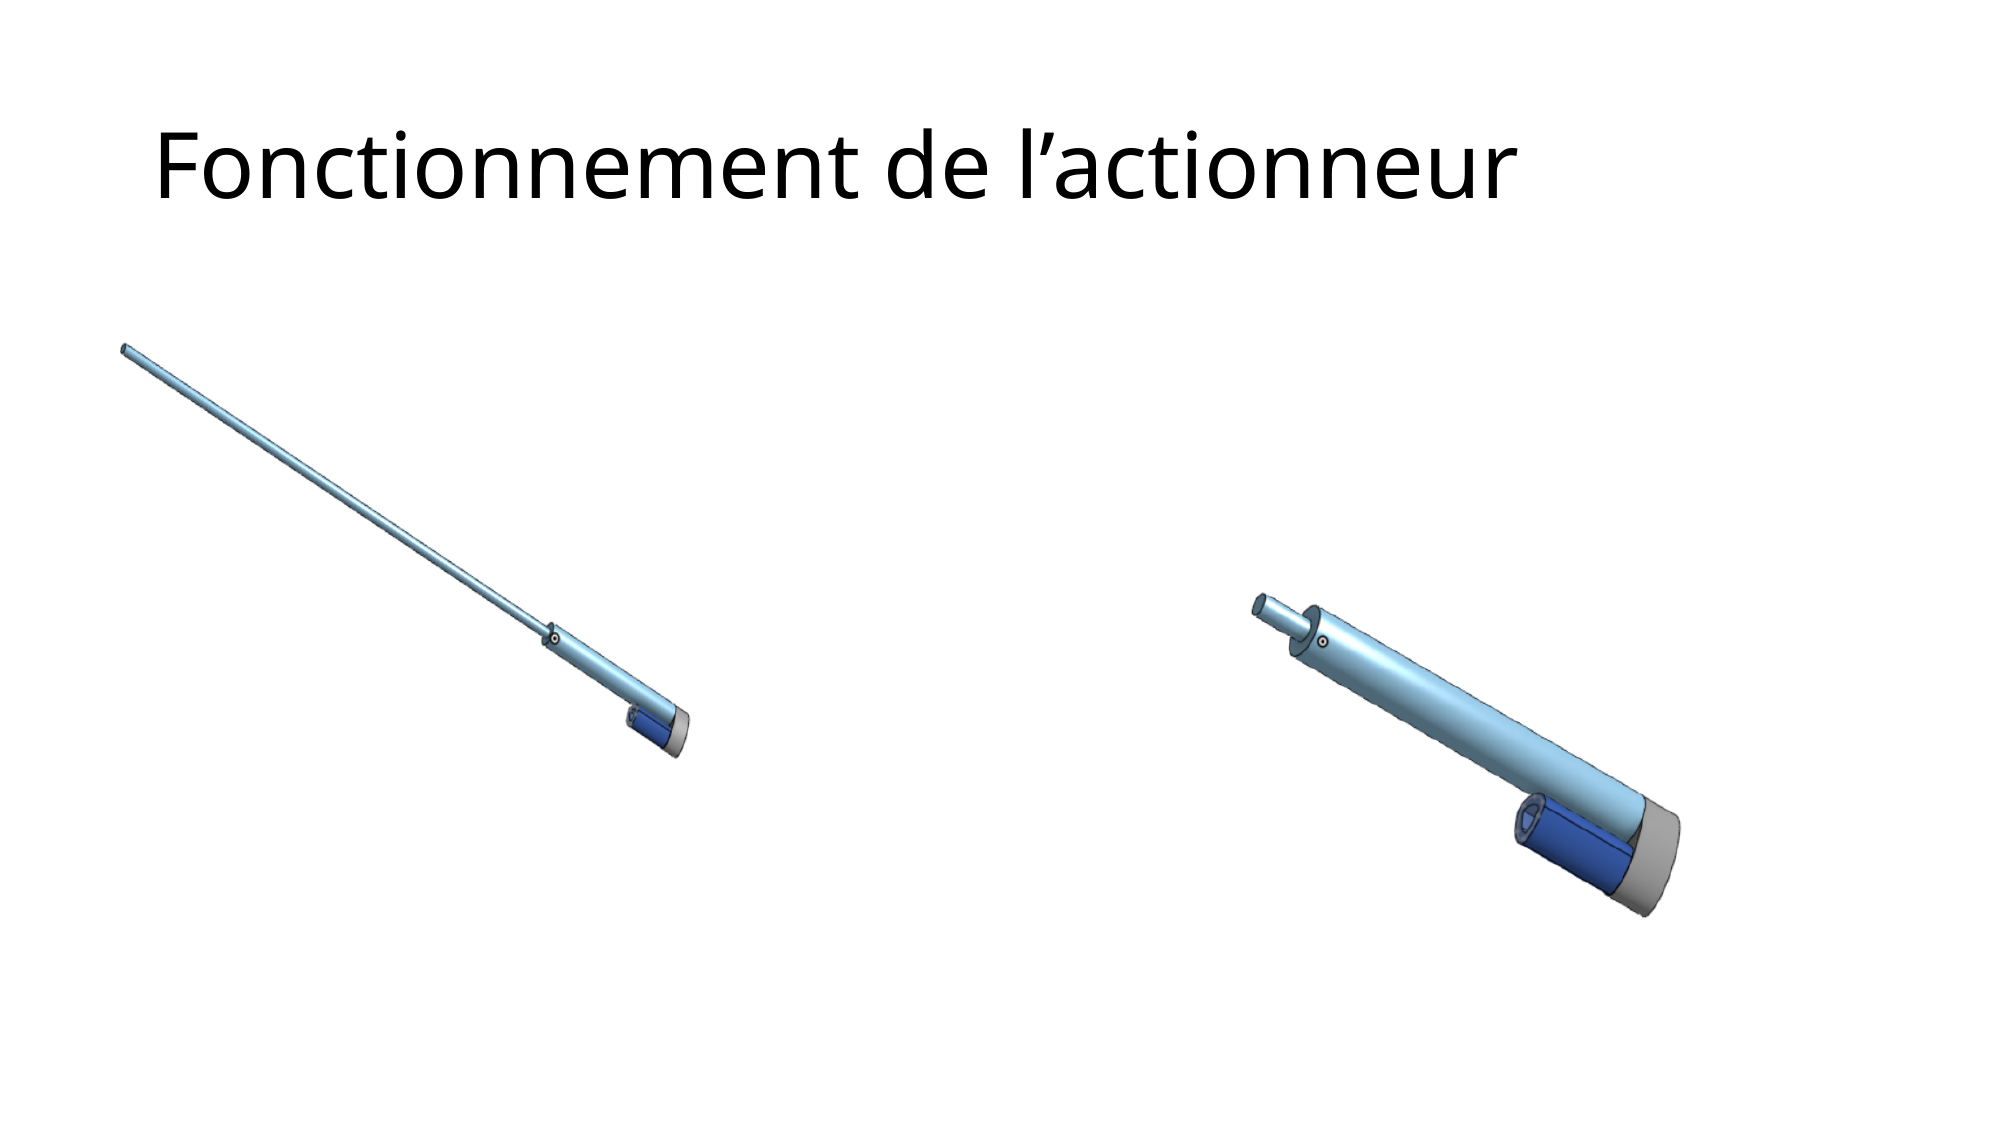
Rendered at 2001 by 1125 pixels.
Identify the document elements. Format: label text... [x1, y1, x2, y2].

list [1059, 292, 1915, 1008]
picture [85, 292, 1059, 1008]
title Fonctionnement de l’actionneur [137, 59, 1863, 278]
